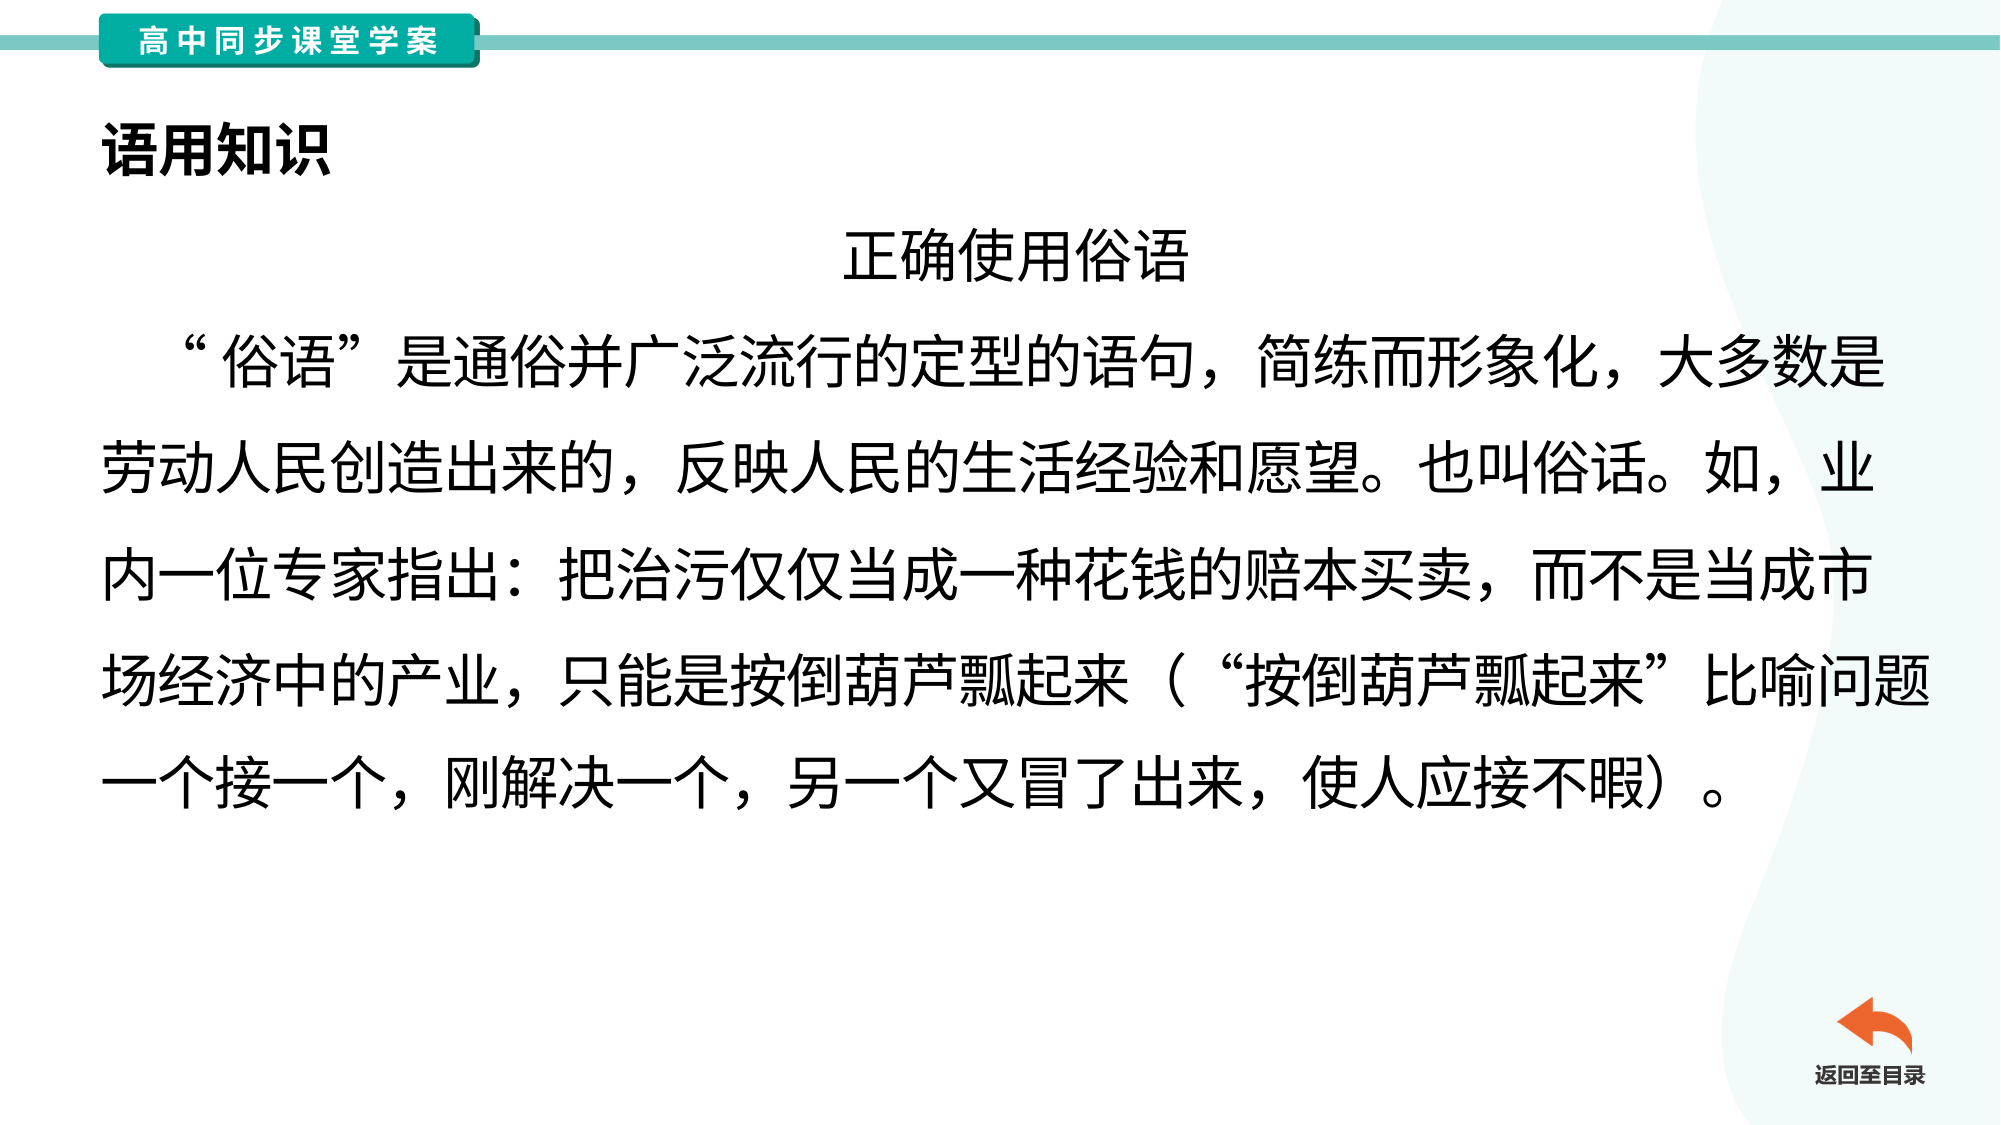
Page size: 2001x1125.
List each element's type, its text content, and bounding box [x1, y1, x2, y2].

text_box 语用知识 正确使用俗语 “俗语”是通俗并广泛流行的定型的语句，简练而形象化，大多数是 劳动人民创造出来的，反映人民的生活经验和愿望。也叫俗话。如，业 内一位专家指出：把治污仅仅当成一种花钱的赔本买卖，而不是当成市 场经济中的产业，只能是按倒葫芦瓢起来（“按倒葫芦瓢起来”比喻问题 一个接一个，刚解决一个，另一个又冒了出来，使人应接不暇）。 [100, 76, 1899, 806]
picture [0, 0, 2000, 1125]
